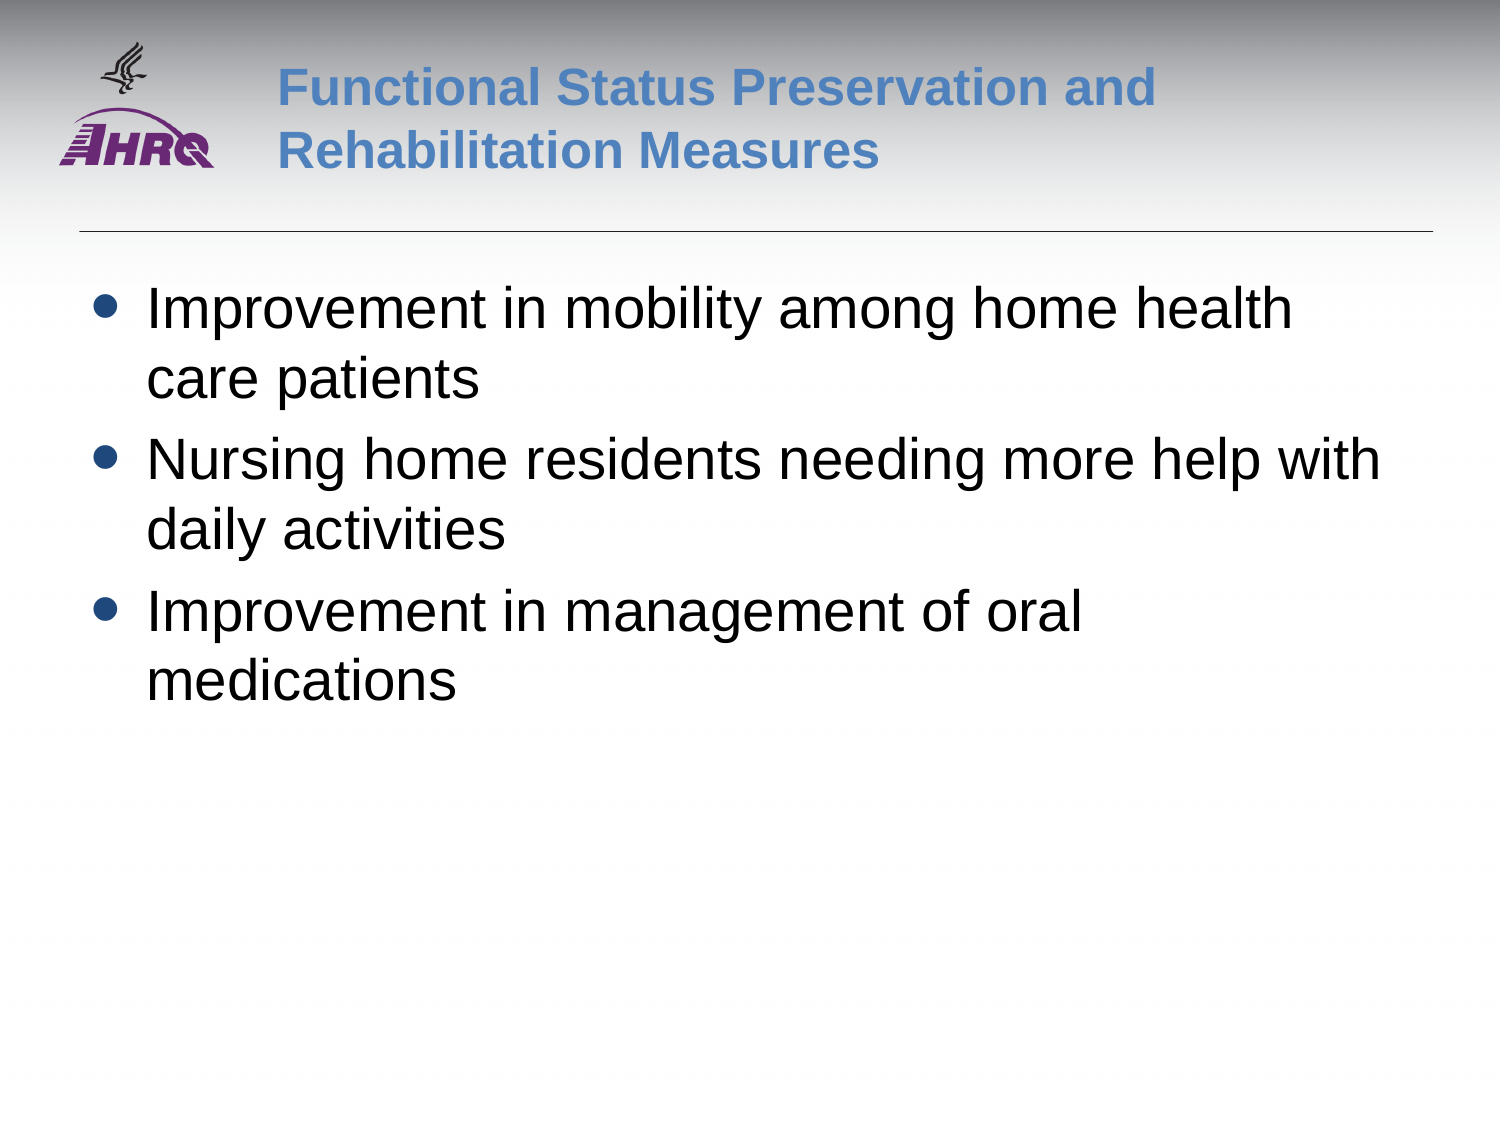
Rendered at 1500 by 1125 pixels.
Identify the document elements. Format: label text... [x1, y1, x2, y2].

title Functional Status Preservation and Rehabilitation Measures [262, 45, 1425, 188]
picture [0, 0, 1500, 1125]
list Improvement in mobility among home health care patients Nursing home residents needing more help with daily activities Improvement in management of oral medications [75, 262, 1425, 1005]
